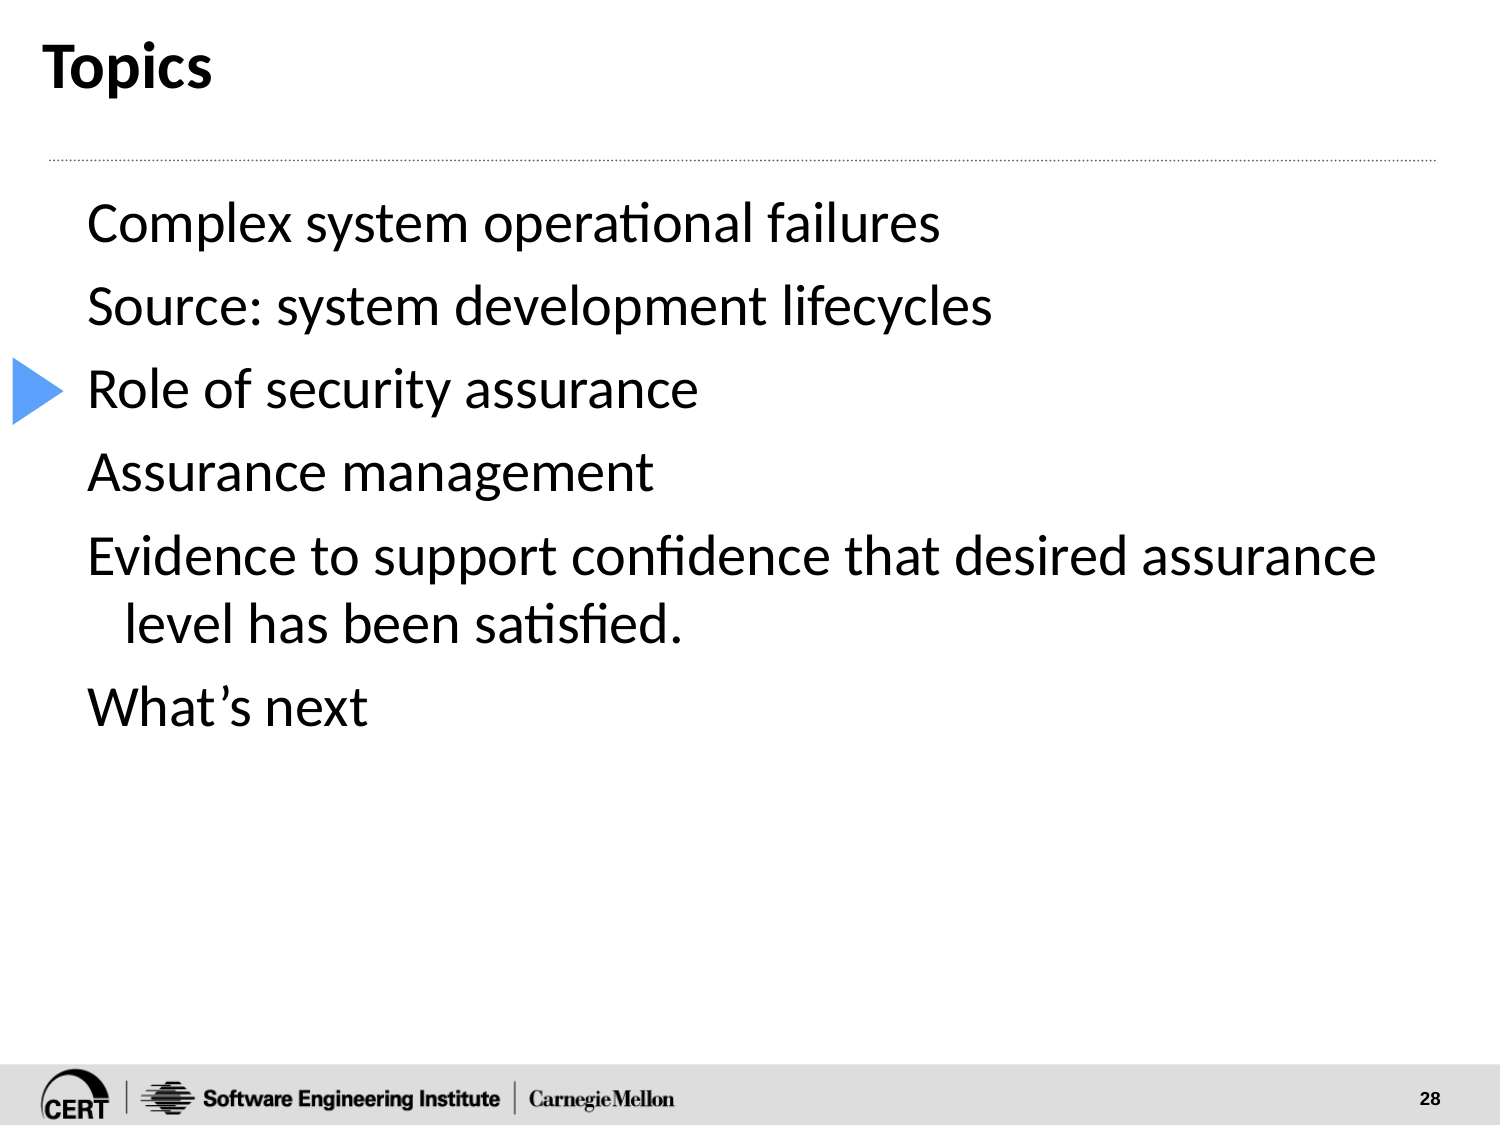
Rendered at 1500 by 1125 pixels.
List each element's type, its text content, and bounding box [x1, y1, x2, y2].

list Complex system operational failures Source: system development lifecycles Role of security assurance Assurance management Evidence to support confidence that desired assurance level has been satisfied. What’s next [49, 187, 1438, 1025]
picture [24, 1065, 688, 1125]
title Topics [42, 37, 1434, 155]
text_box [12, 357, 64, 426]
